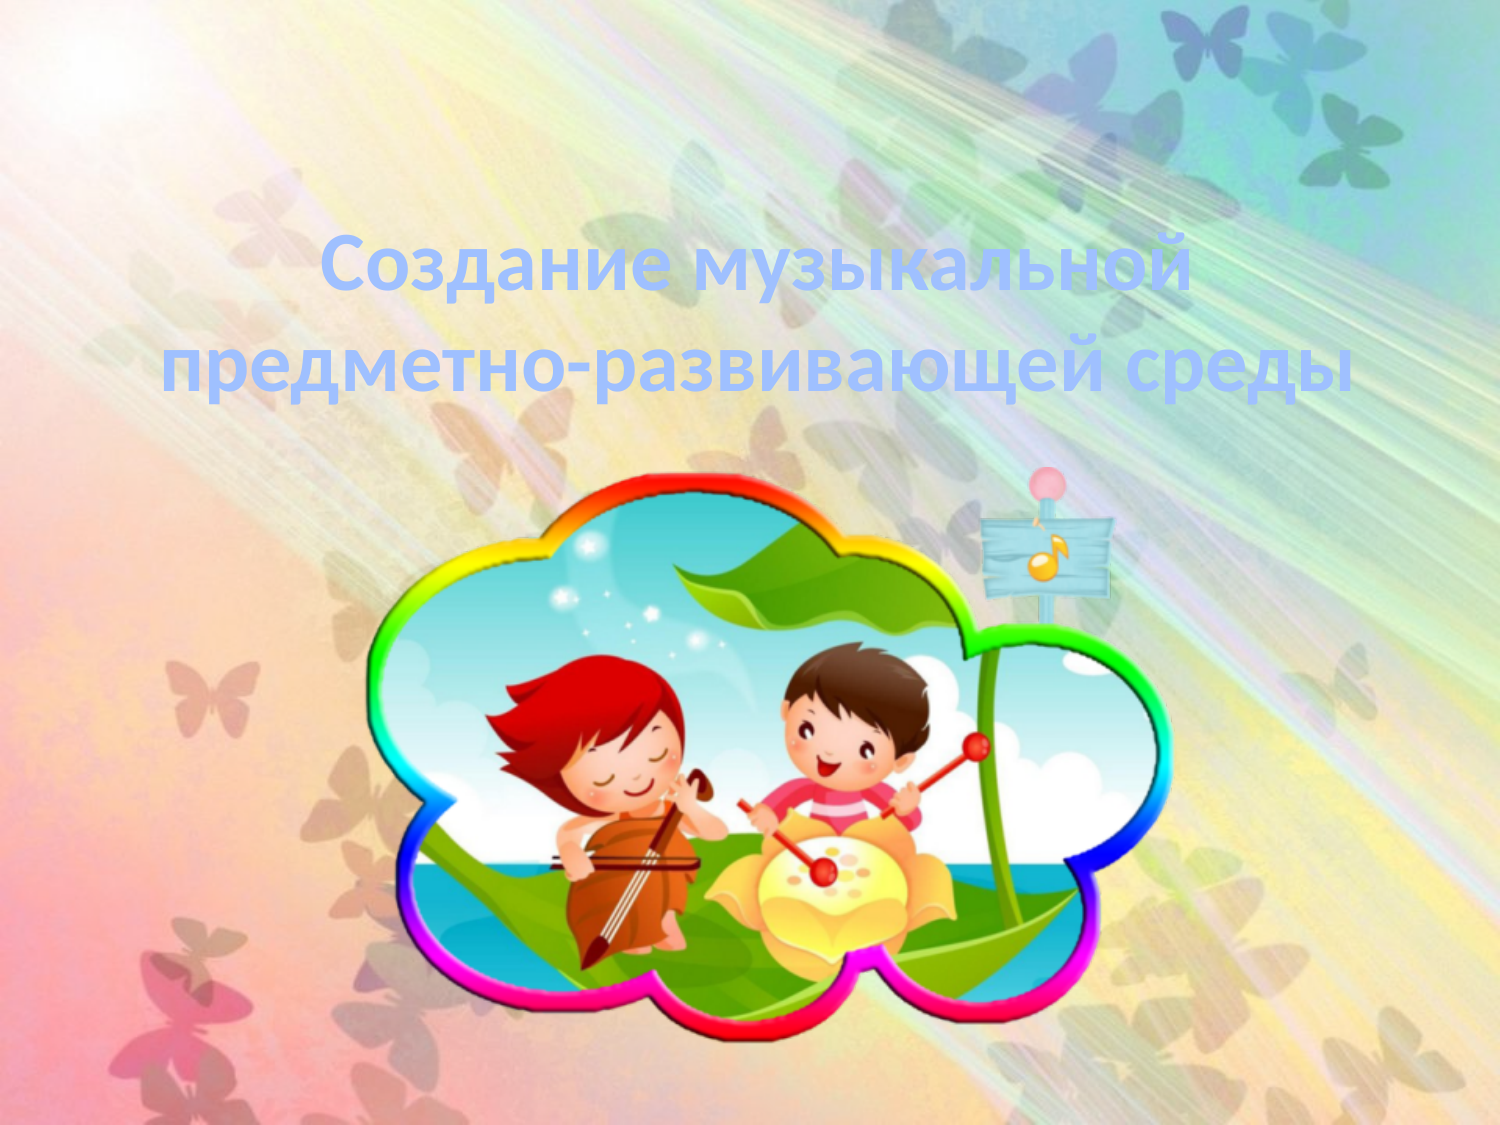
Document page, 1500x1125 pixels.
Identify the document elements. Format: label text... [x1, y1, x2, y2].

picture [359, 467, 1181, 1049]
title Создание музыкальной предметно-развивающей среды [123, 160, 1412, 556]
